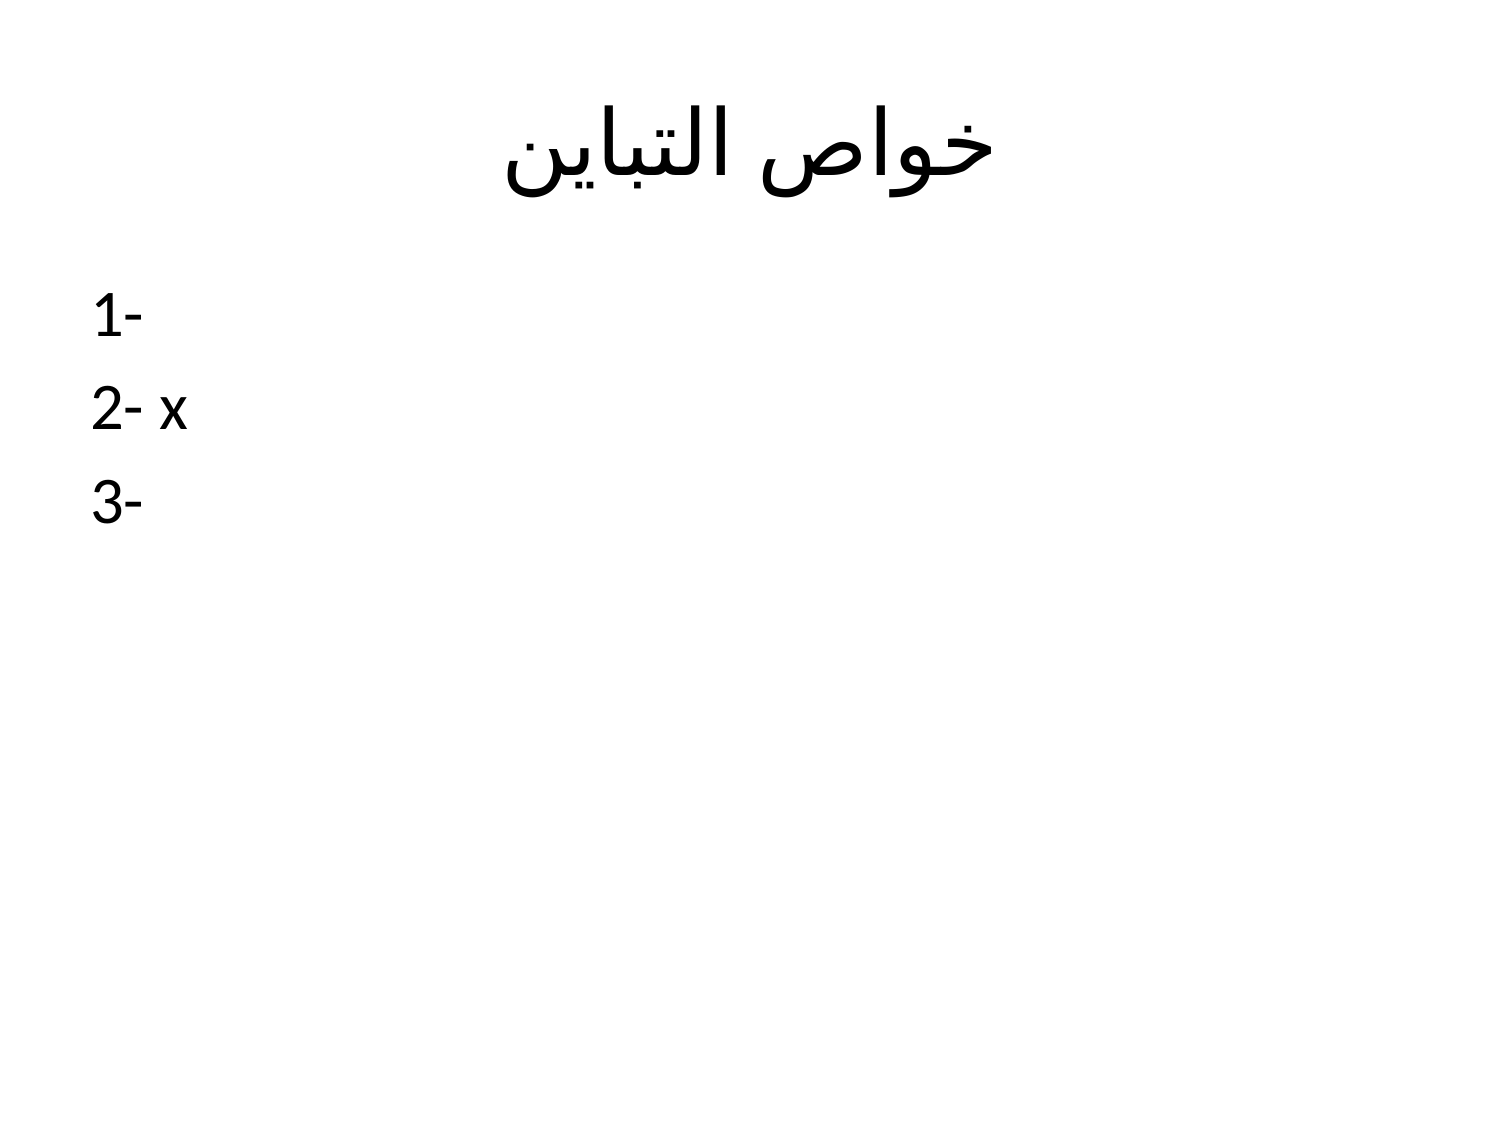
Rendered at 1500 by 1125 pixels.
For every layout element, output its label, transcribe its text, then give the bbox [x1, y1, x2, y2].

title خواص التباين [75, 45, 1425, 233]
